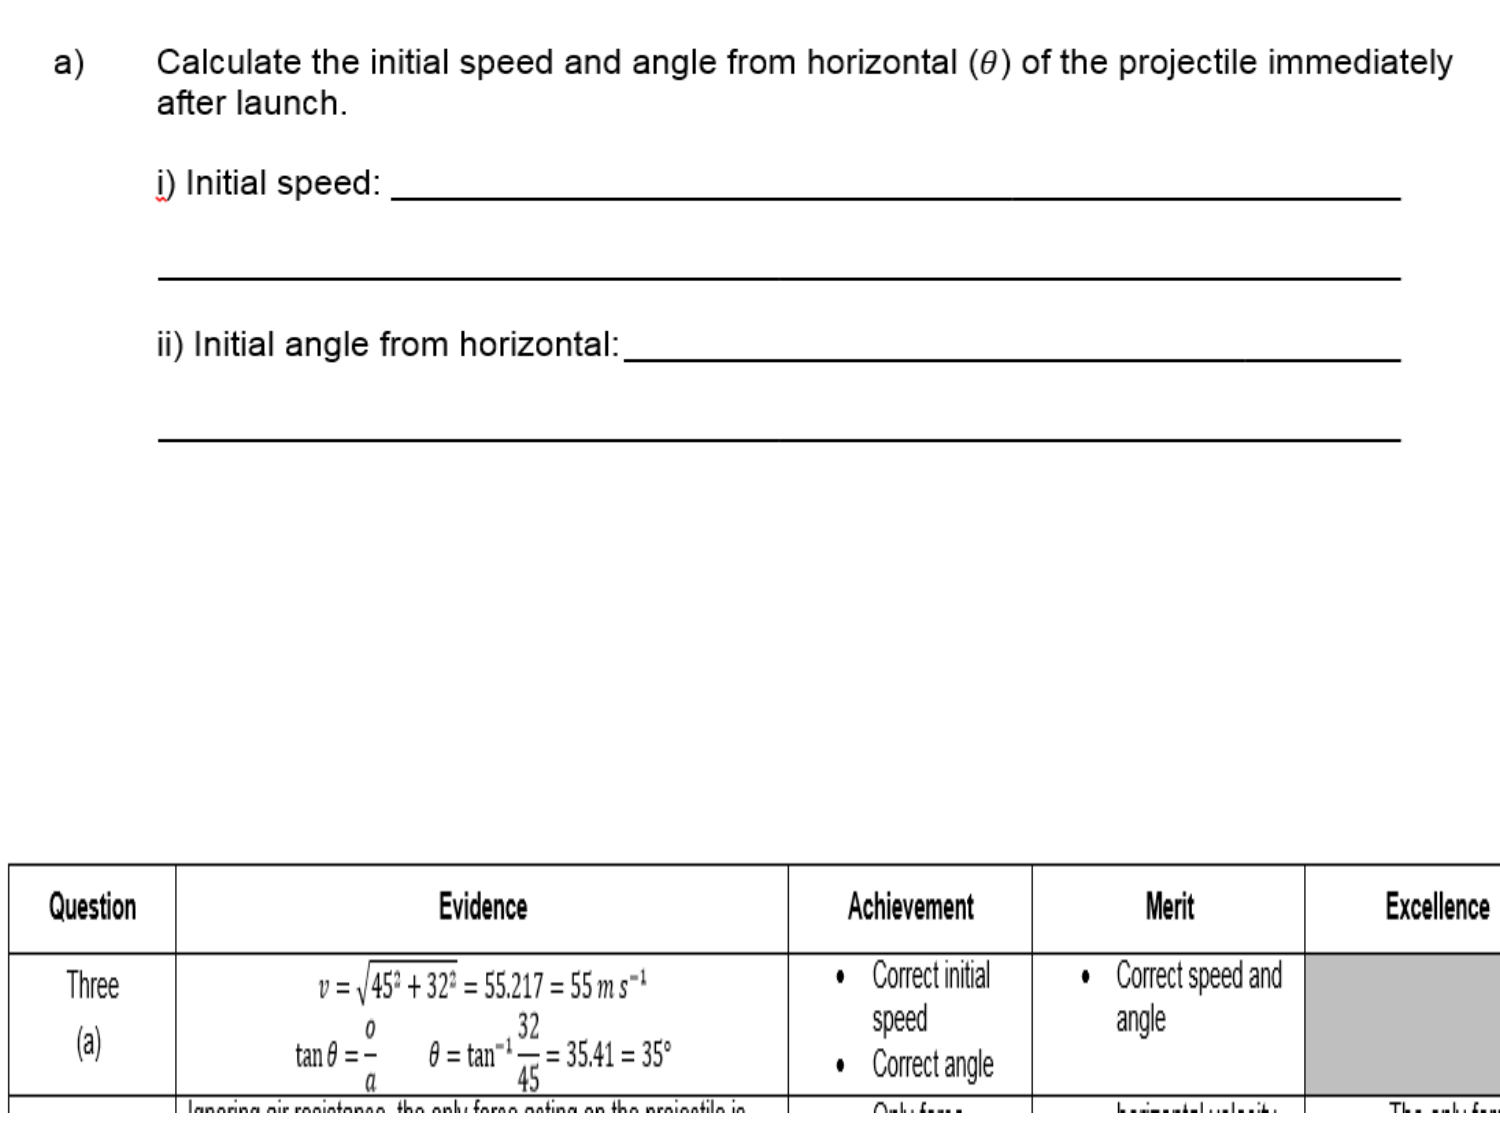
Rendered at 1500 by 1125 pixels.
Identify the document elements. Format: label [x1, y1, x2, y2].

picture [12, 13, 1487, 513]
picture [0, 849, 1500, 1113]
